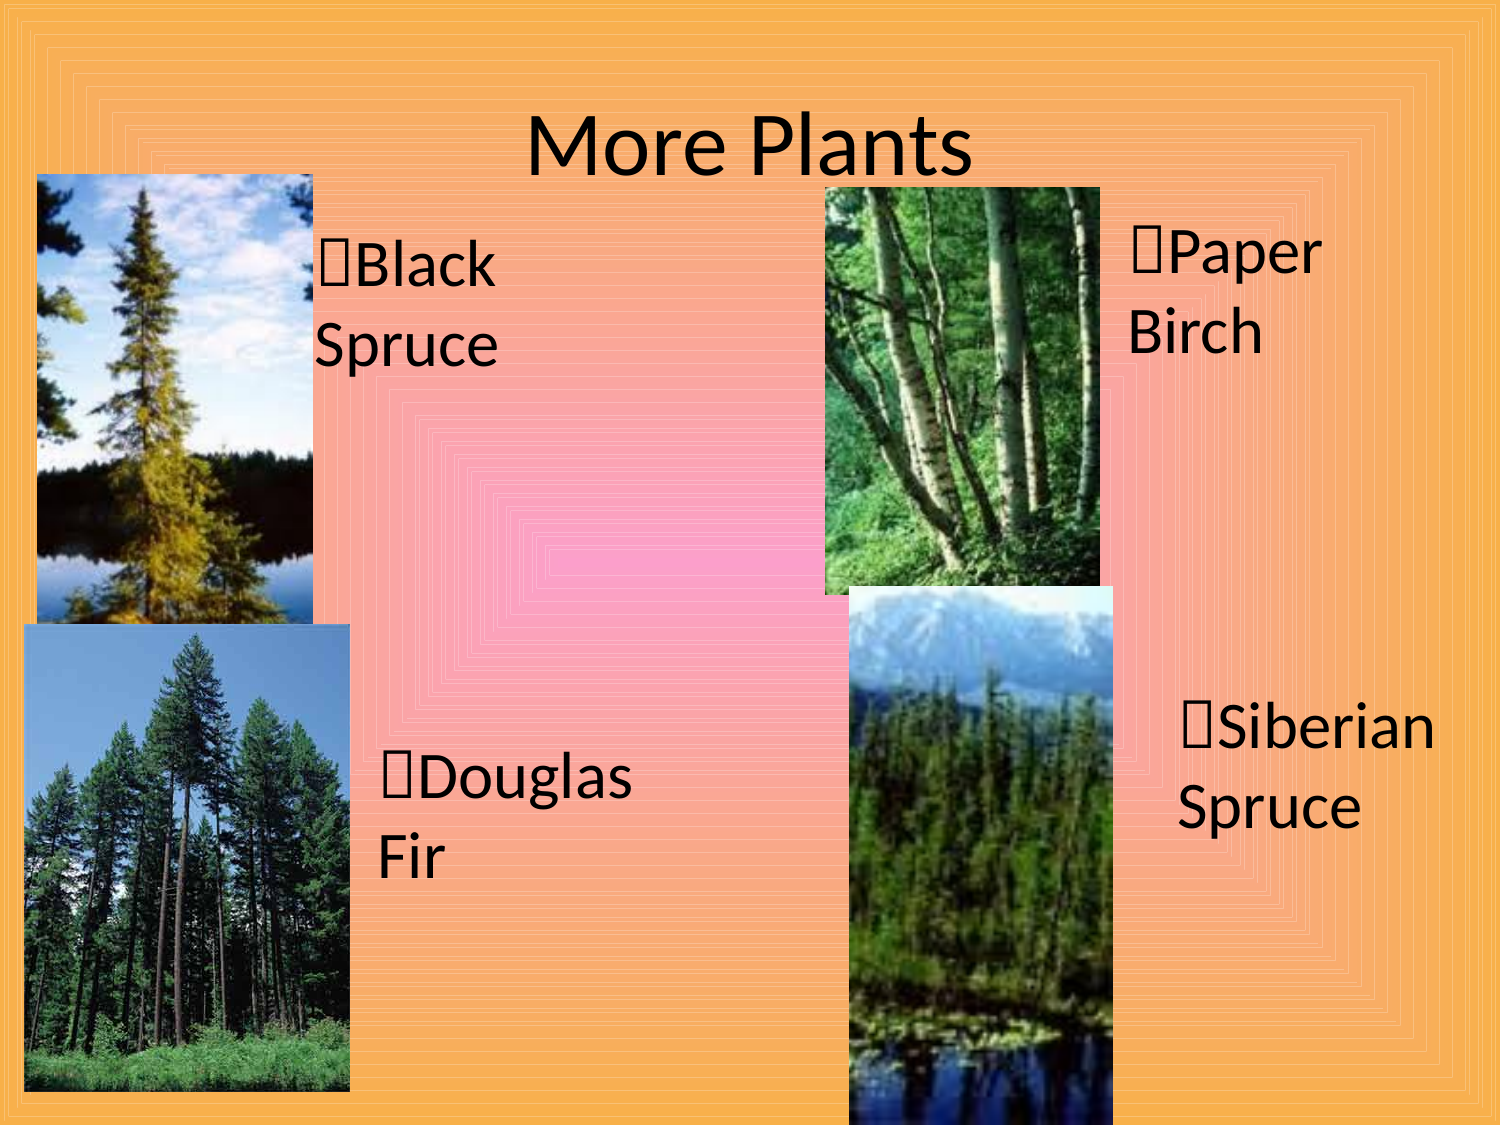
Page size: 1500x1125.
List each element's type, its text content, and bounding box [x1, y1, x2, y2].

text_box Black Spruce [316, 212, 638, 388]
text_box Siberian Spruce [1162, 674, 1500, 850]
title More Plants [75, 45, 1425, 233]
text_box Paper Birch [1112, 199, 1450, 375]
picture [824, 187, 1113, 1125]
text_box Douglas Fir [362, 724, 700, 900]
picture [24, 174, 351, 1093]
